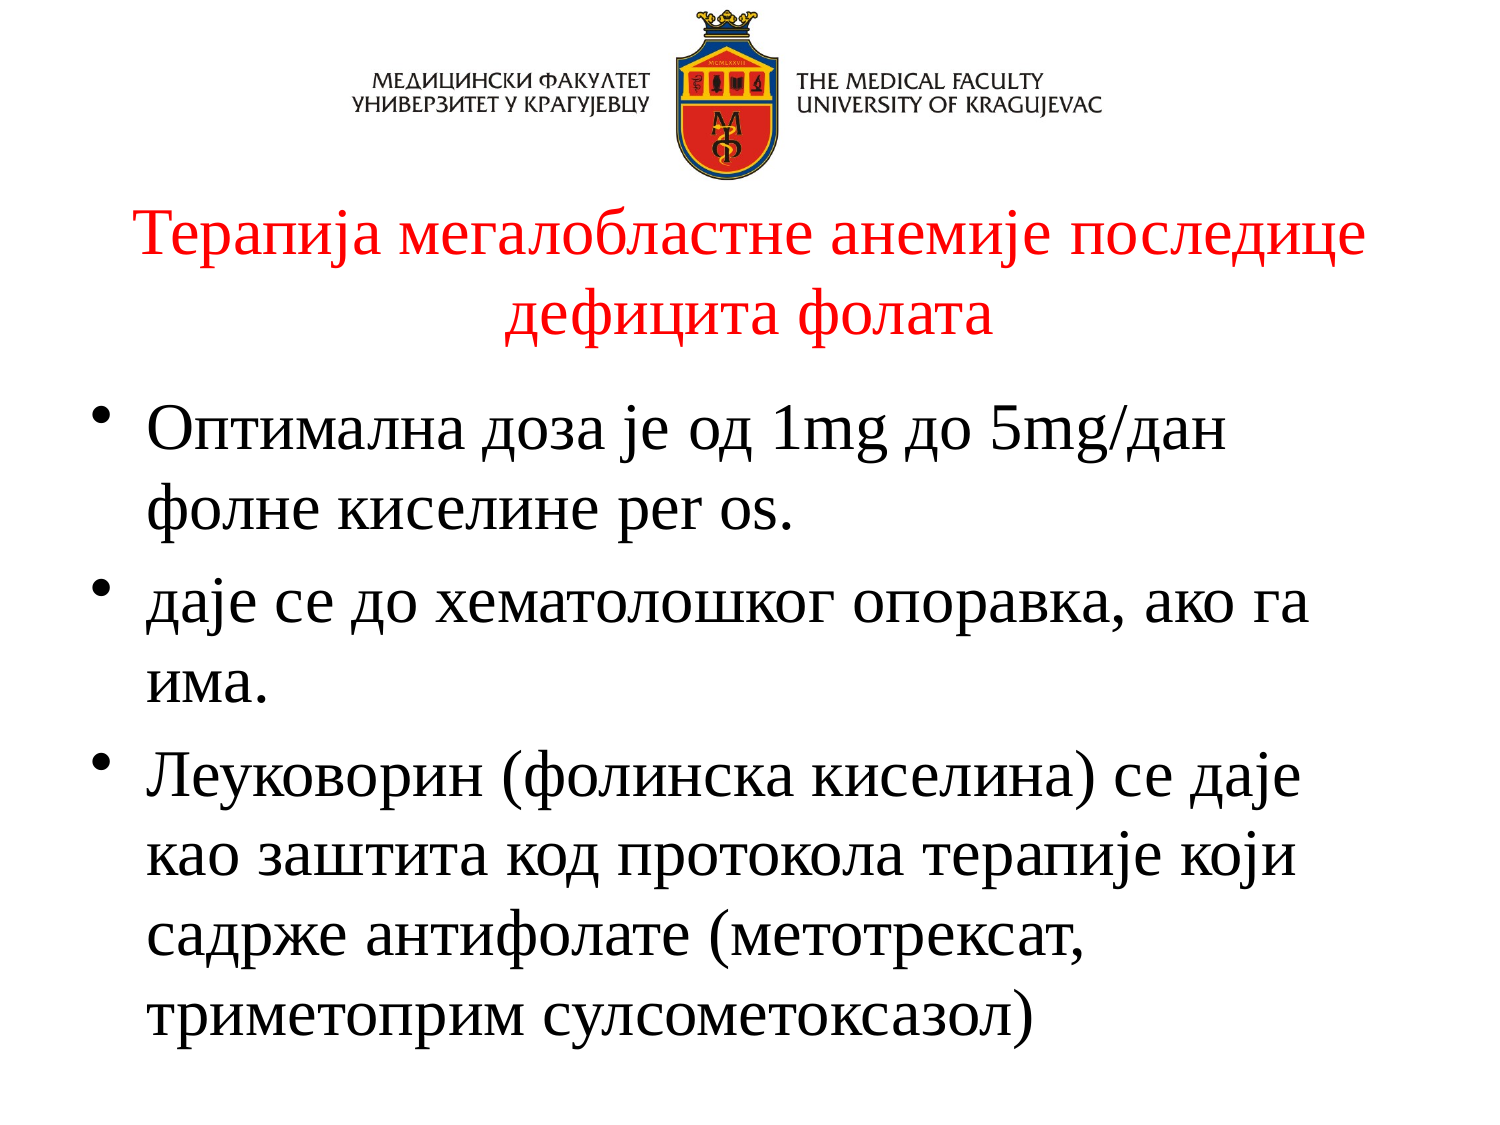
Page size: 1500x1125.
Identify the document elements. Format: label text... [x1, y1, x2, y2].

title Терапија мегалобластне анемије последице дефицита фолата [74, 173, 1426, 362]
picture [328, 0, 1125, 173]
list Оптимална доза је од 1mg до 5mg/дан фолне киселине per os. даје се до хематолошког опоравка, ако га има. Леуковорин (фолинска киселина) се даје као заштита код протокола терапије који садрже антифолате (метотрексат, триметоприм сулсометоксазол) [74, 374, 1426, 1118]
